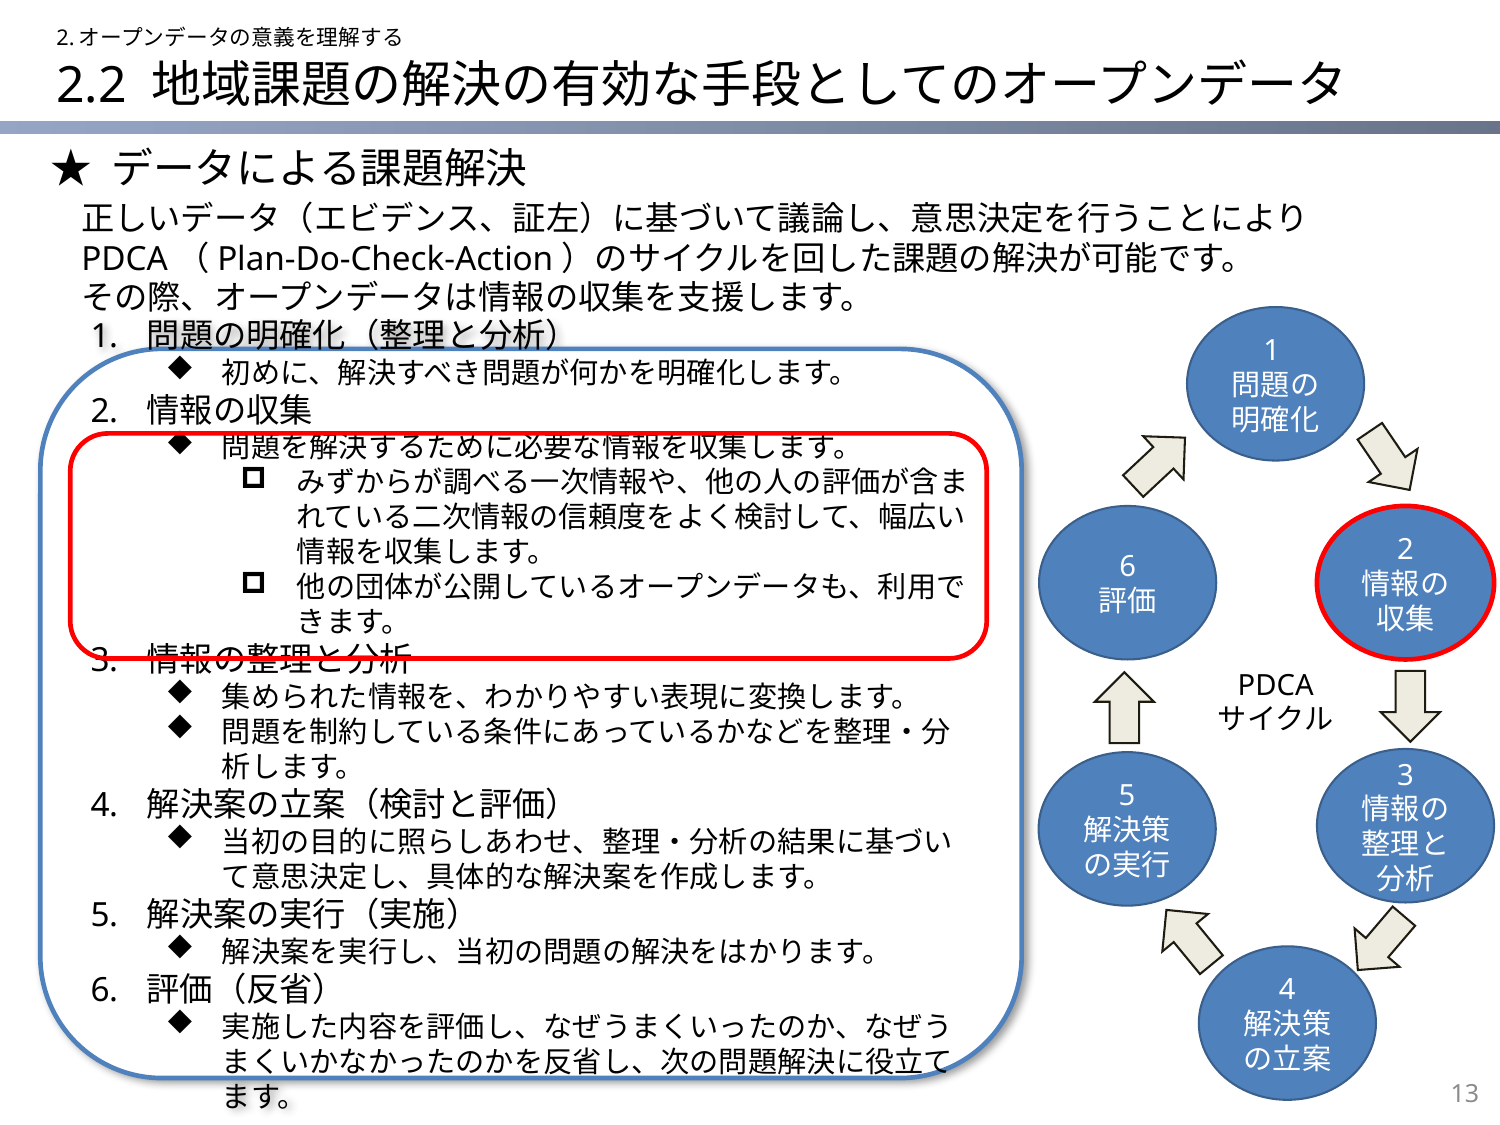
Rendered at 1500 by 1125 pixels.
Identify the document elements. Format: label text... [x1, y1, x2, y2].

text_box 5 解決策の実行 [1037, 751, 1217, 907]
text_box [1121, 435, 1187, 499]
text_box 3 情報の整理と分析 [1315, 747, 1496, 904]
text_box 1 問題の明確化 [1185, 305, 1366, 462]
text_box [1378, 669, 1443, 744]
text_box [69, 432, 988, 660]
text_box 正しいデータ（エビデンス、証左）に基づいて議論し、意思決定を行うことにより PDCA（Plan-Do-Check-Action）のサイクルを回した課題の解決が可能です。 その際、オープンデータは情報の収集を支援します。 [66, 226, 1472, 287]
text_box 4 解決策の立案 [1197, 945, 1378, 1101]
text_box ★ データによる課題解決 [34, 137, 1023, 198]
text_box 6 評価 [1038, 504, 1218, 661]
text_box [1353, 905, 1417, 972]
text_box [1092, 670, 1157, 745]
text_box 2 情報の収集 [1315, 504, 1496, 661]
text_box [1356, 421, 1419, 492]
text_box [1161, 908, 1225, 976]
text_box 問題の明確化（整理と分析） 初めに、解決すべき問題が何かを明確化します。 情報の収集 問題を解決するために必要な情報を収集します。 みずからが調べる一次情報や、他の人の評価が含まれている二次情報の信頼度をよく検討して、幅広い情報を収集します。 他の団体が公開しているオープンデータも、利用できます。 情報の整理と分析 集められた情報を、わかりやすい表現に変換します。 問題を制約している条件にあっているかなどを整理・分析します。 解決案の立案（検討と評価） 当初の目的に照らしあわせ、整理・分析の結果に基づいて意思決定し、具体的な解決案を作成します。 解決案の実行（実施） 解決案を実行し、当初の問題の解決をはかります。 評価（反省） 実施した内容を評価し、なぜうまくいったのか、なぜうまくいかなかったのかを反省し、次の問題解決に役立てます。 [39, 347, 1023, 1080]
slide_number 12 [1411, 1070, 1495, 1118]
text_box 2.オープンデータの意義を理解する [41, 19, 1471, 58]
title 2.2 地域課題の解決の有効な手段としてのオープンデータ [41, 58, 1471, 122]
text_box PDCA サイクル [1203, 658, 1349, 744]
